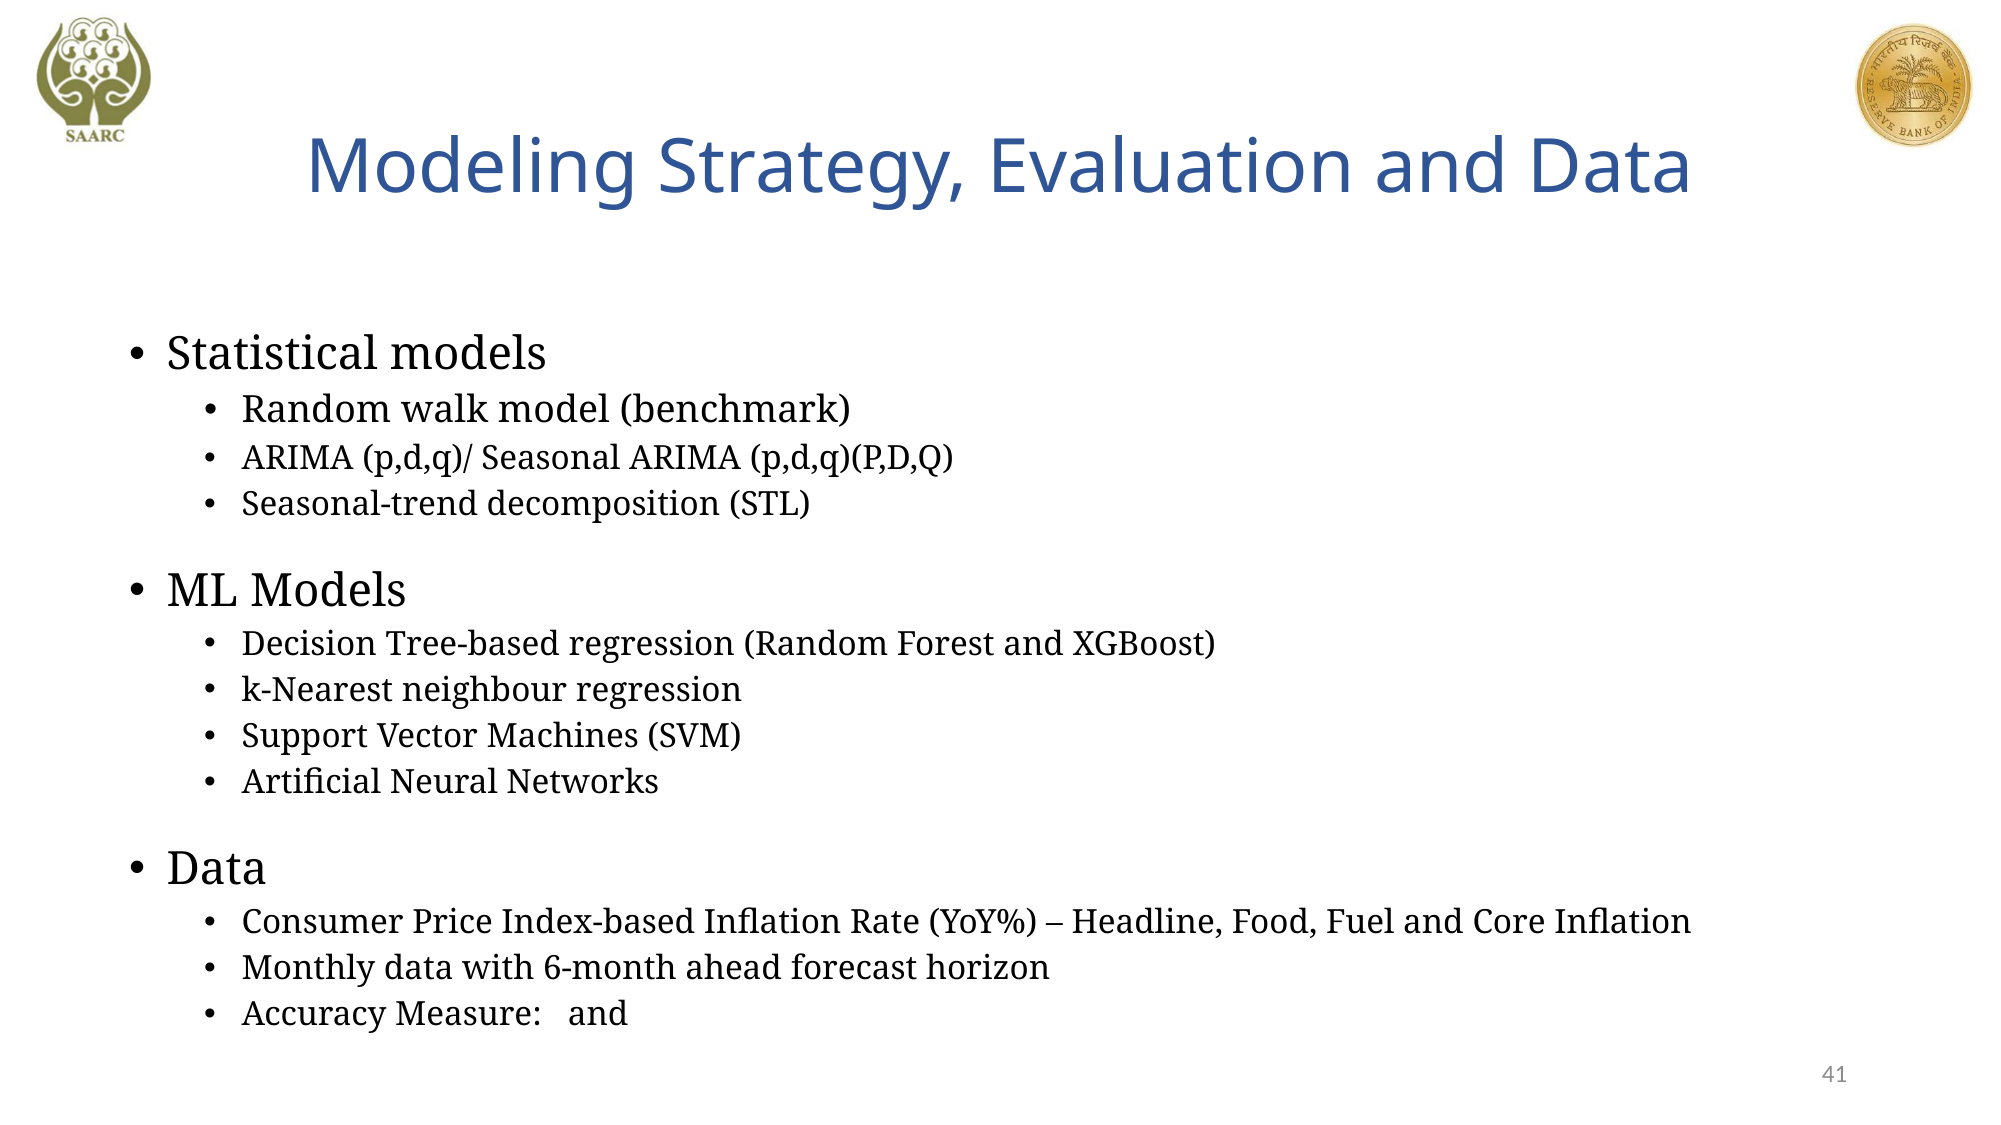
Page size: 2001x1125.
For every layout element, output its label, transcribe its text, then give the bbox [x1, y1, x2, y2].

picture [26, 13, 160, 149]
slide_number 41 [1412, 1042, 1863, 1103]
title Modeling Strategy, Evaluation and Data [114, 59, 1886, 278]
picture [1828, 17, 1993, 149]
